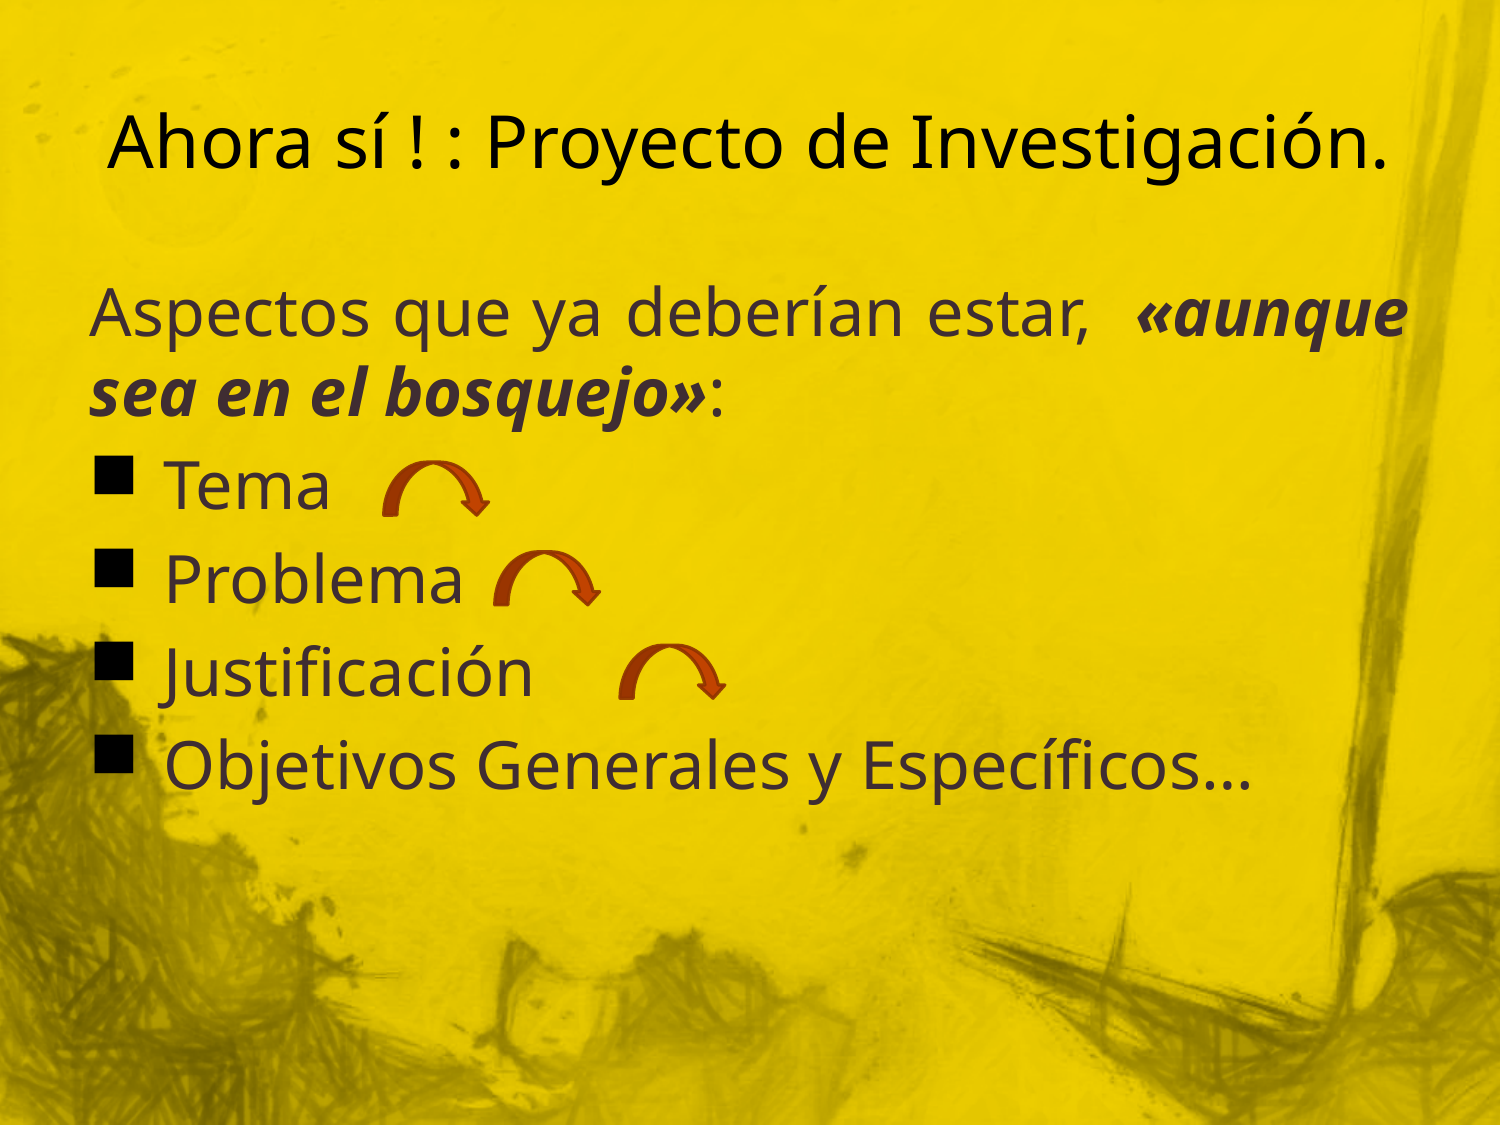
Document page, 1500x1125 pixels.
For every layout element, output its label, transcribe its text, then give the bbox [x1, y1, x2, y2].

text_box [618, 643, 727, 700]
title Ahora sí ! : Proyecto de Investigación. [75, 45, 1425, 233]
text_box [382, 460, 491, 517]
text_box [493, 550, 602, 607]
list Aspectos que ya deberían estar, «aunque sea en el bosquejo»: Tema Problema Justificación Objetivos Generales y Específicos… [75, 262, 1425, 1005]
